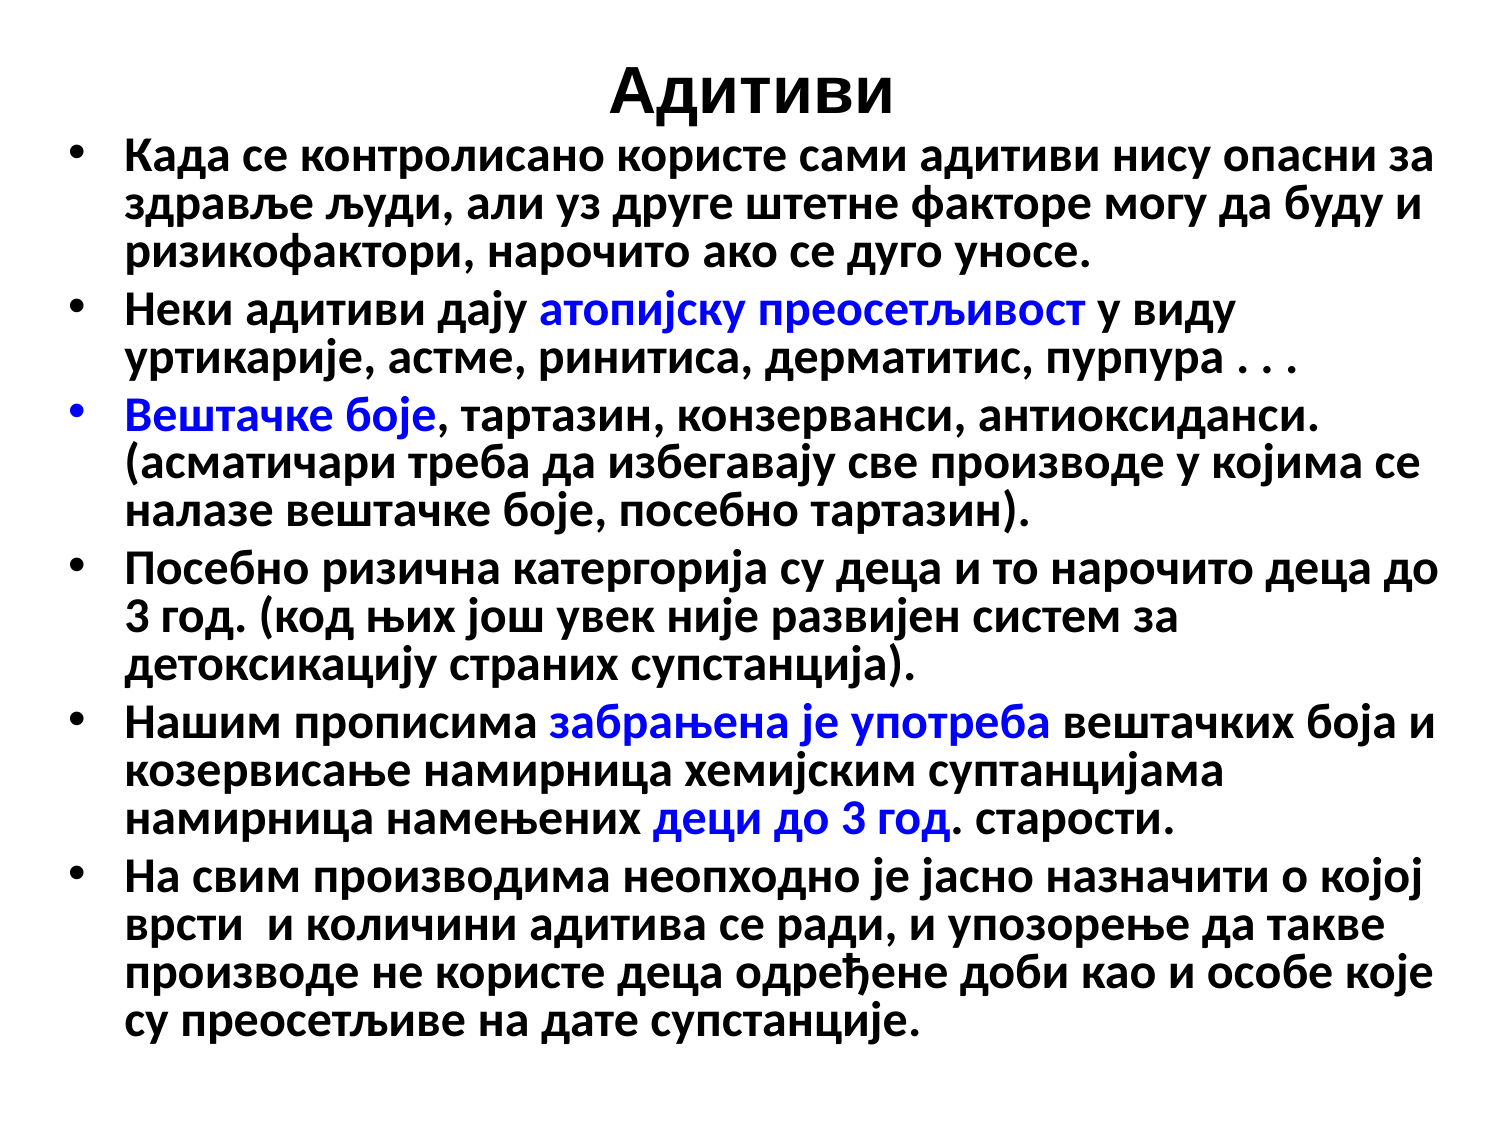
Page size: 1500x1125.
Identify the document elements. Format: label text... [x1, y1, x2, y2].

text_box Адитиви [76, 54, 1427, 127]
list Када се контролисано користе сами адитиви нису опасни за здравље људи, али уз друге штетне факторе могу да буду и ризикофактори, нарочито ако се дуго уносе. Неки адитиви дају атопијску преосетљивост у виду уртикарије, астме, ринитиса, дерматитис, пурпура . . . Вештачке боје, тартазин, конзерванси, антиоксиданси. (асматичари треба да избегавају све производе у којима се налазе вештачке боје, посебно тартазин). Посебно ризична катергорија су деца и то нарочито деца до 3 год. (код њих још увек није развијен систем за детоксикацију страних супстанција). Нашим прописима забрањена је употреба вештачких боја и козервисање намирница хемијским суптанцијама намирница намењених деци до 3 год. старости. На свим производима неопходно је јасно назначити о којој врсти и количини адитива се ради, и упозорење да такве производе не користе деца одређене доби као и особе које су преосетљиве на дате супстанције. [52, 125, 1471, 1083]
